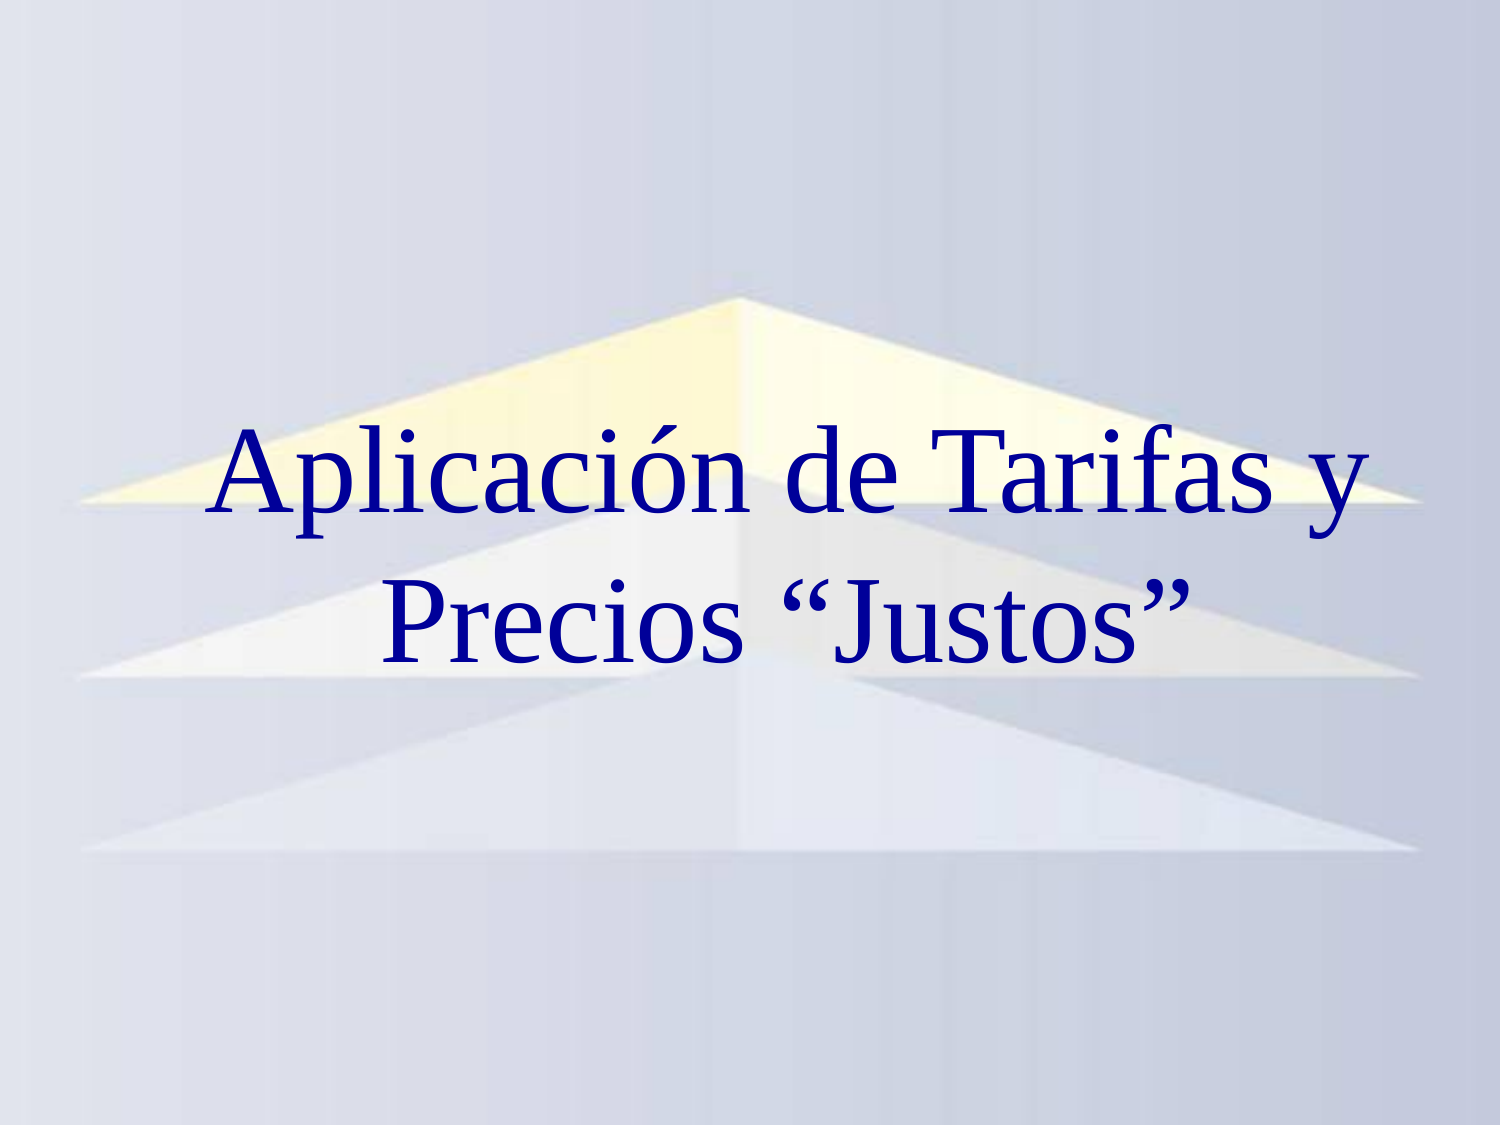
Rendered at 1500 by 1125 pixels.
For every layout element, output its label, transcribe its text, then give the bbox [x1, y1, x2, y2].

title Aplicación de Tarifas y Precios “Justos” [162, 387, 1413, 688]
picture [0, 0, 1500, 1125]
